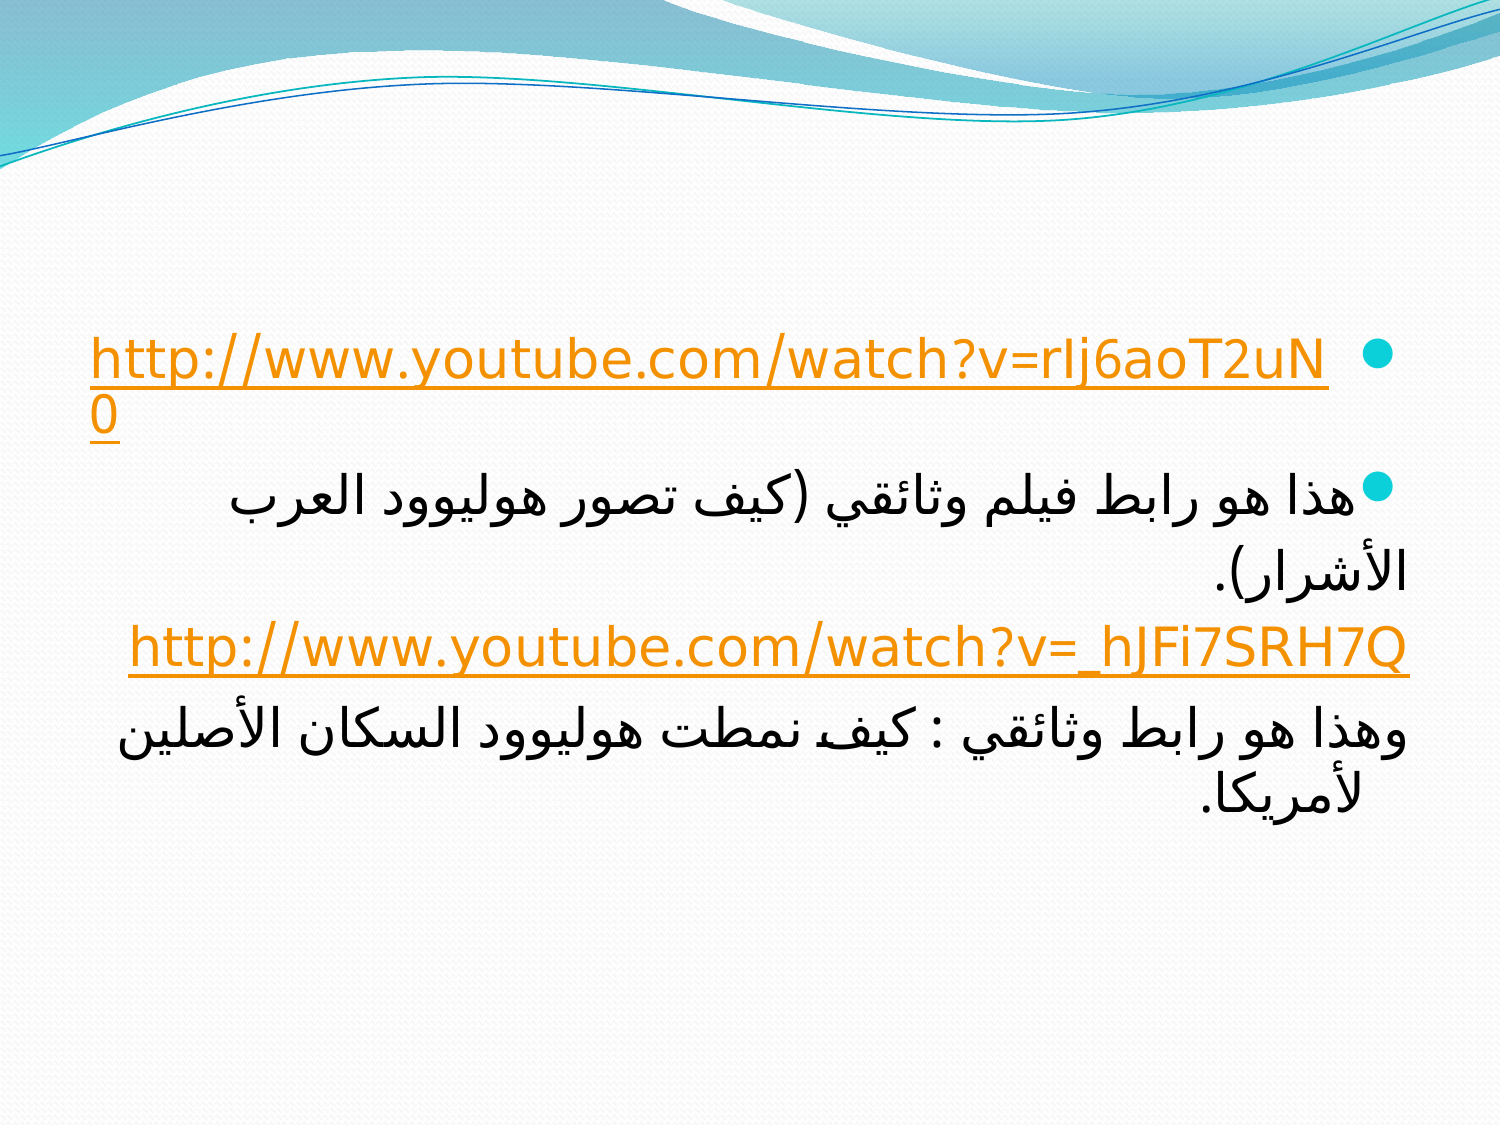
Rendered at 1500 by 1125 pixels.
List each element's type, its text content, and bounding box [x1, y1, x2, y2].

list http://www.youtube.com/watch?v=rIj6aoT2uN0 هذا هو رابط فيلم وثائقي (كيف تصور هوليوود العرب الأشرار). http://www.youtube.com/watch?v=_hJFi7SRH7Q وهذا هو رابط وثائقي : كيف نمطت هوليوود السكان الأصلين لأمريكا. [75, 317, 1425, 1038]
